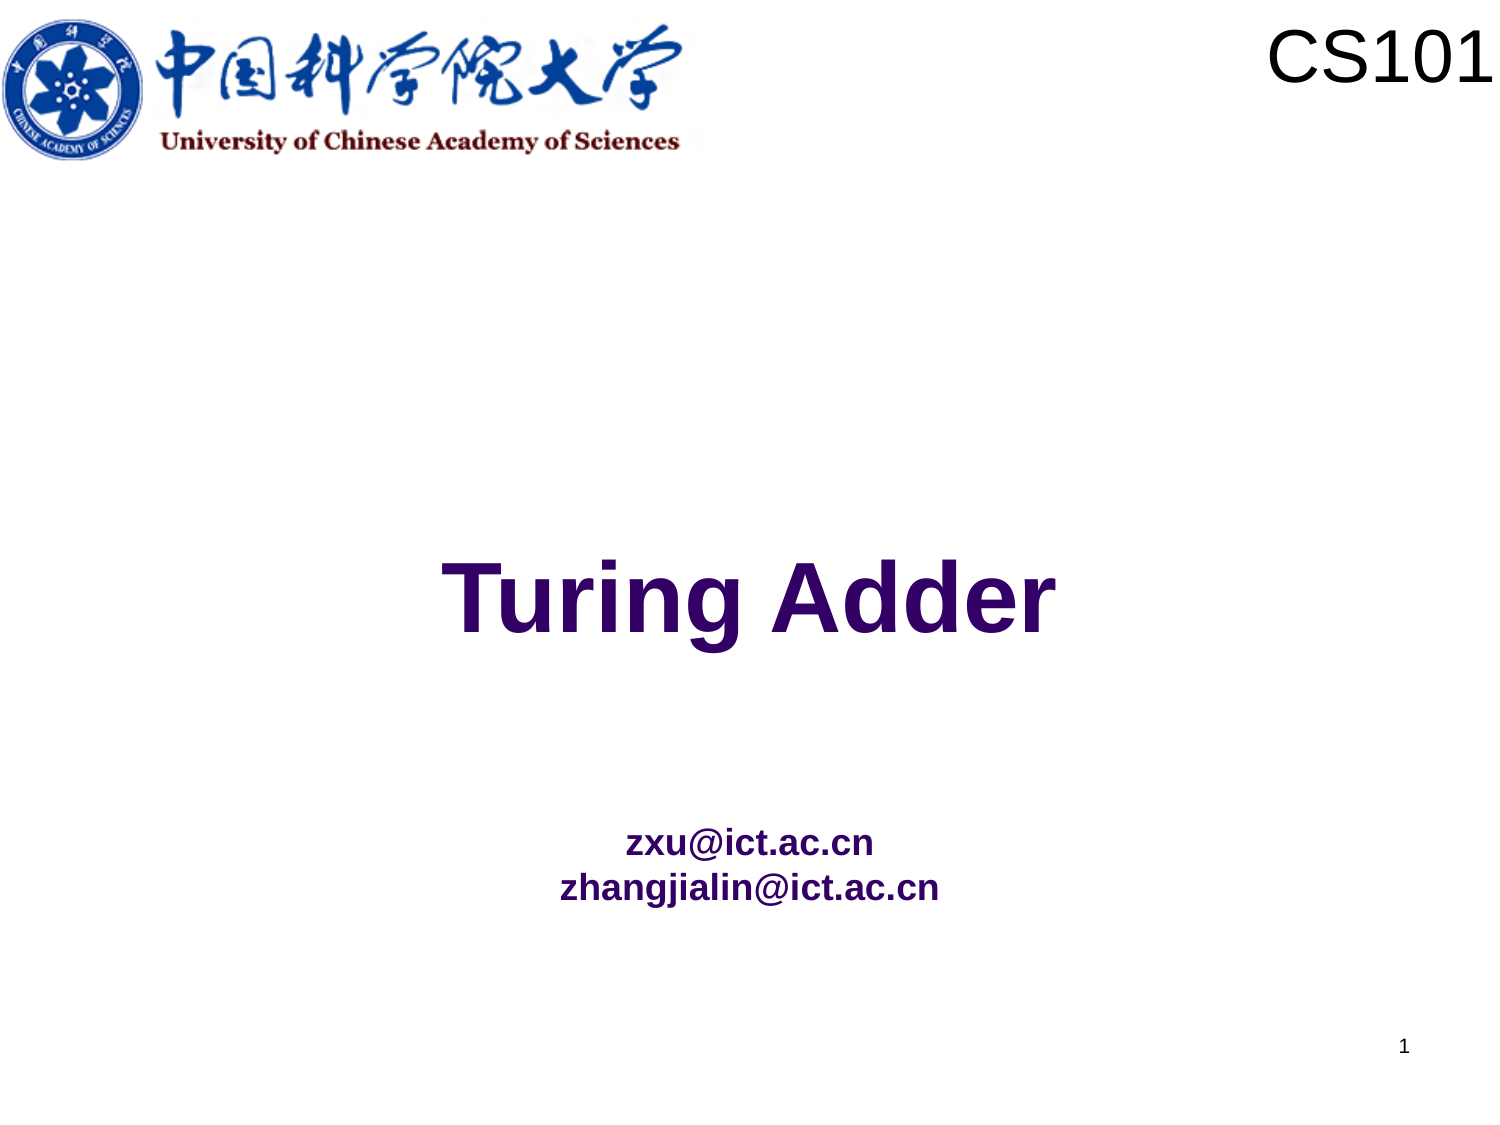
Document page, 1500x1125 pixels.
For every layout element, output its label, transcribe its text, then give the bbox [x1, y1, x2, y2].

slide_number 1 [1074, 1024, 1426, 1101]
picture [0, 0, 702, 172]
title Turing Adder zxu@ict.ac.cn zhangjialin@ict.ac.cn [161, 251, 1339, 1092]
text_box CS101 [1251, 0, 1500, 105]
